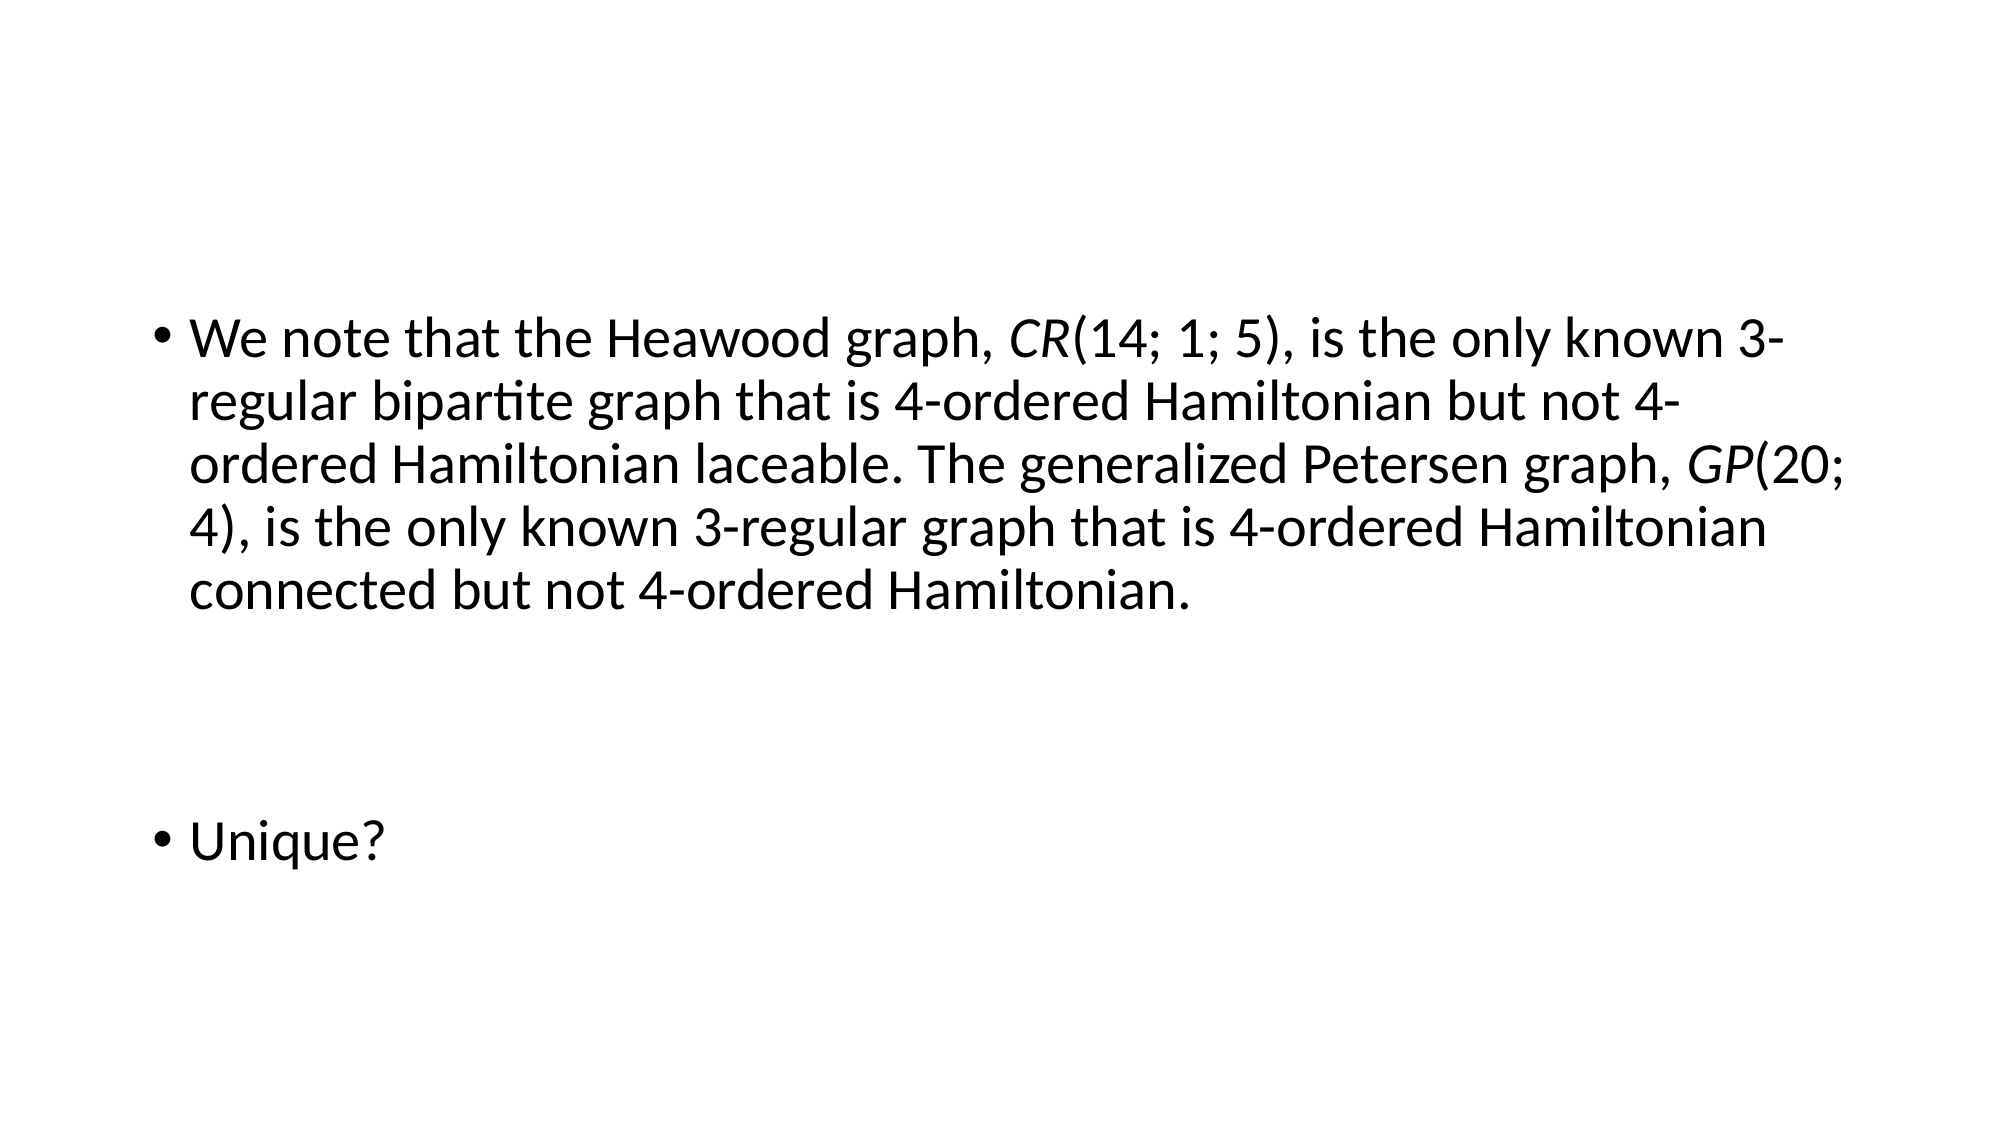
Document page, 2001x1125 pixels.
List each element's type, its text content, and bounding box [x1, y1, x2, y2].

list We note that the Heawood graph, CR(14; 1; 5), is the only known 3-regular bipartite graph that is 4-ordered Hamiltonian but not 4-ordered Hamiltonian laceable. The generalized Petersen graph, GP(20; 4), is the only known 3-regular graph that is 4-ordered Hamiltonian connected but not 4-ordered Hamiltonian. Unique? [137, 299, 1863, 1014]
